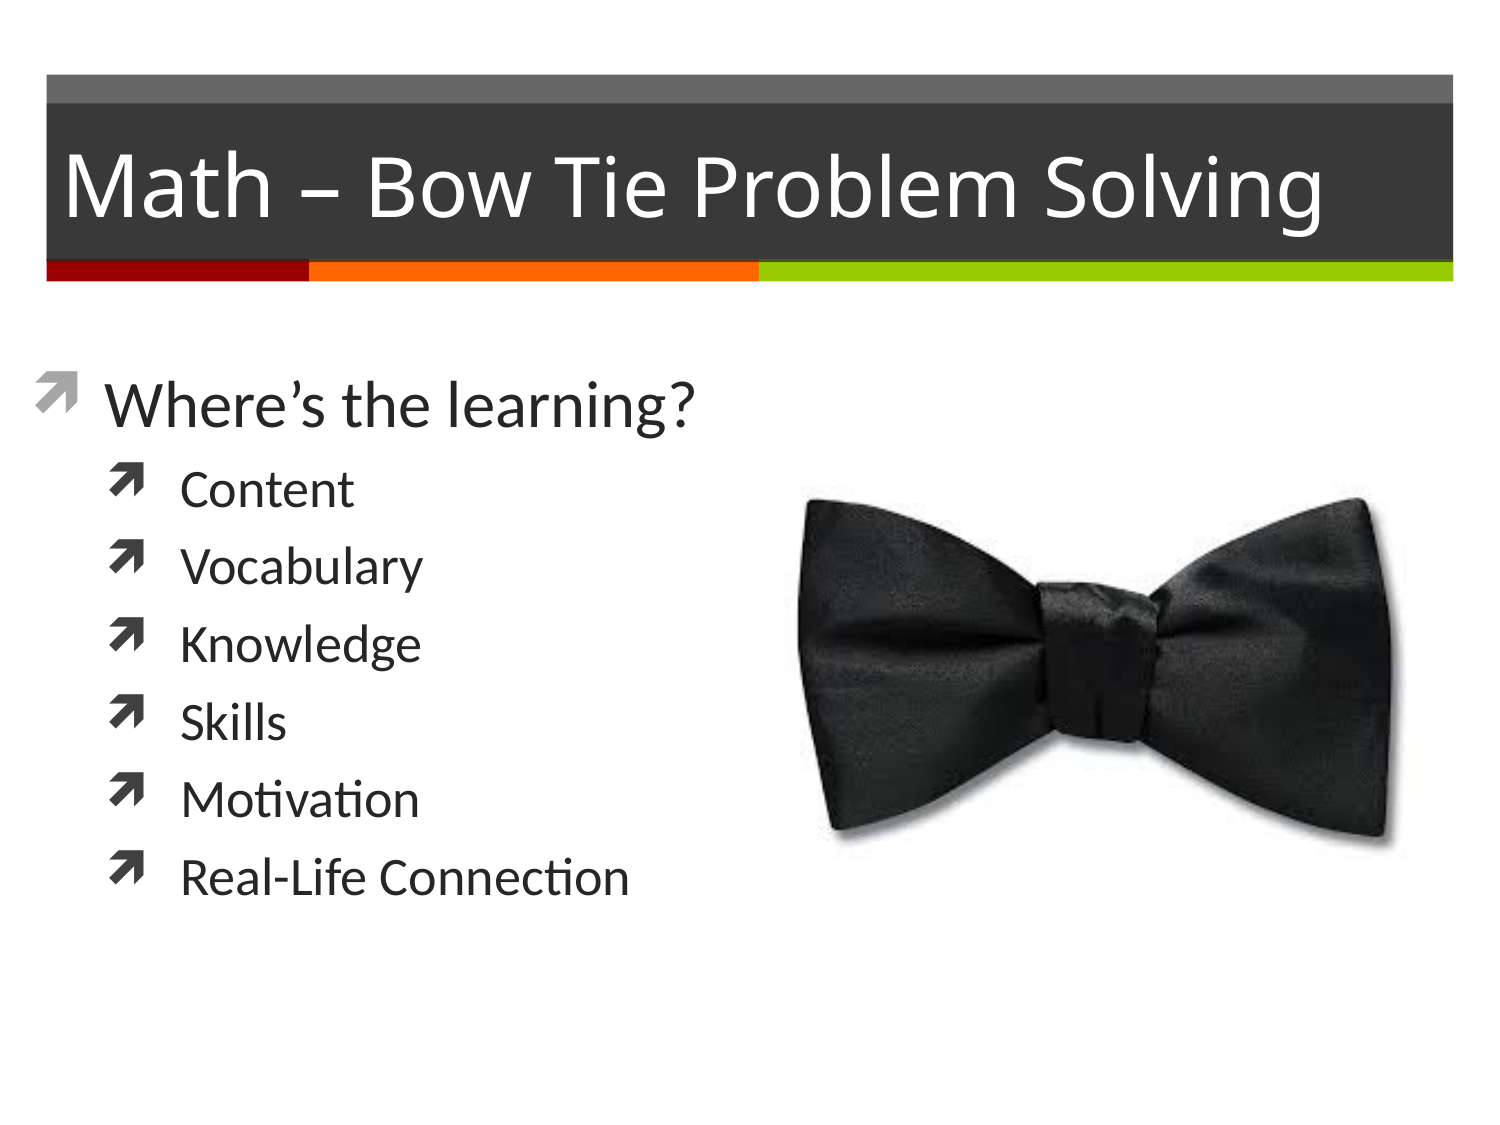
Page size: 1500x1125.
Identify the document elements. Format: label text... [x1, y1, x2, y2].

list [783, 352, 1430, 1006]
title Math – Bow Tie Problem Solving [46, 103, 1454, 263]
list Where’s the learning? Content Vocabulary Knowledge Skills Motivation Real-Life Connection [15, 352, 791, 1057]
